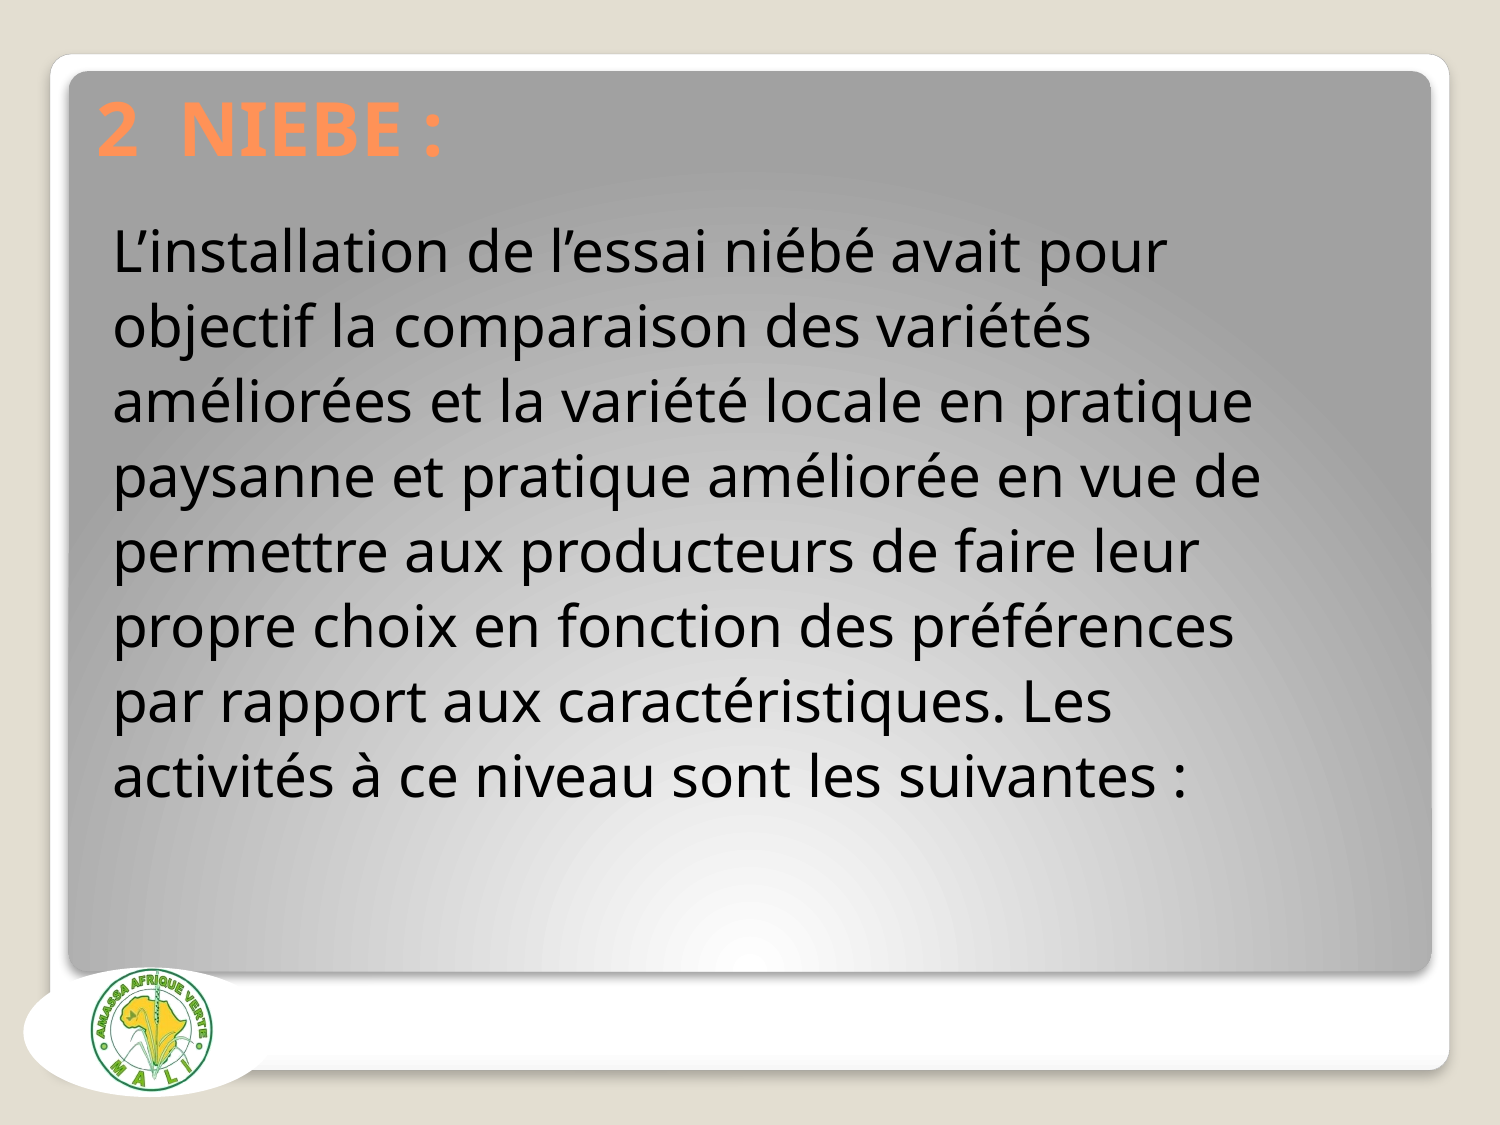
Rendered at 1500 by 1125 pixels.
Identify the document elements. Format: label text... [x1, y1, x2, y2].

title 2 NIEBE : [82, 70, 1425, 179]
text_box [23, 960, 276, 1102]
list L’installation de l’essai niébé avait pour objectif la comparaison des variétés améliorées et la variété locale en pratique paysanne et pratique améliorée en vue de permettre aux producteurs de faire leur propre choix en fonction des préférences par rapport aux caractéristiques. Les activités à ce niveau sont les suivantes : [82, 199, 1425, 926]
